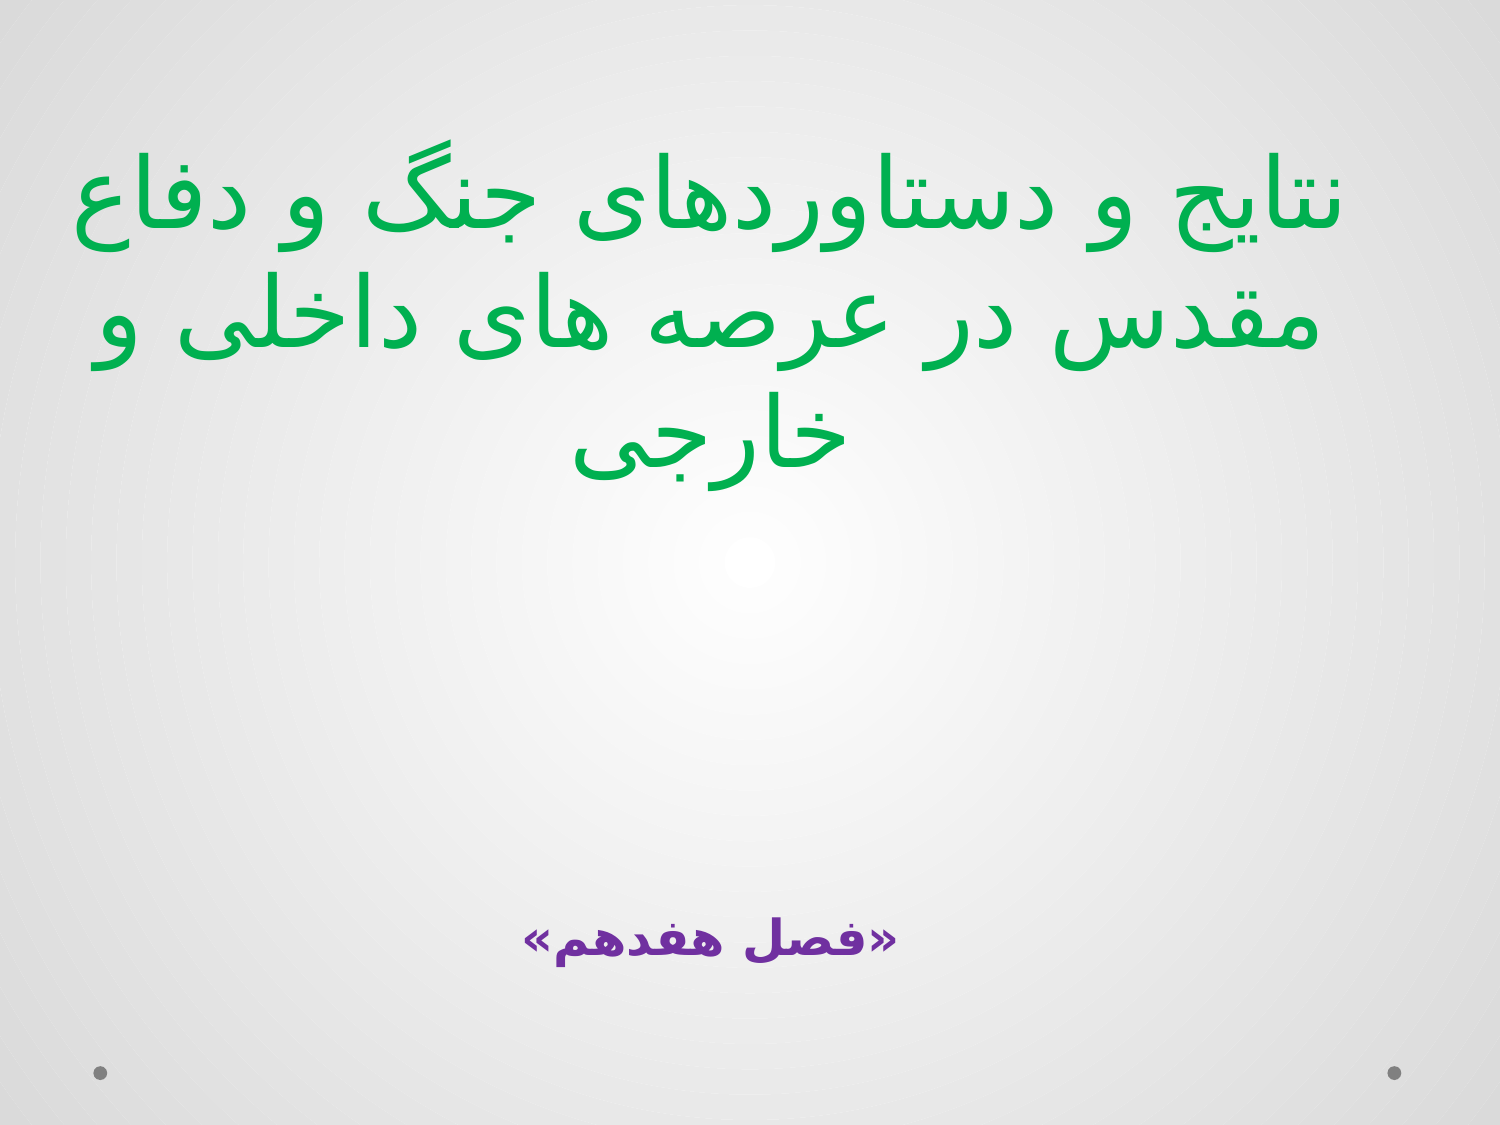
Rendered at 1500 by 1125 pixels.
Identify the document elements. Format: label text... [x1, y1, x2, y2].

title نتایج و دستاوردهای جنگ و دفاع مقدس در عرصه های داخلی و خارجی «فصل هفدهم» [29, 115, 1392, 1094]
